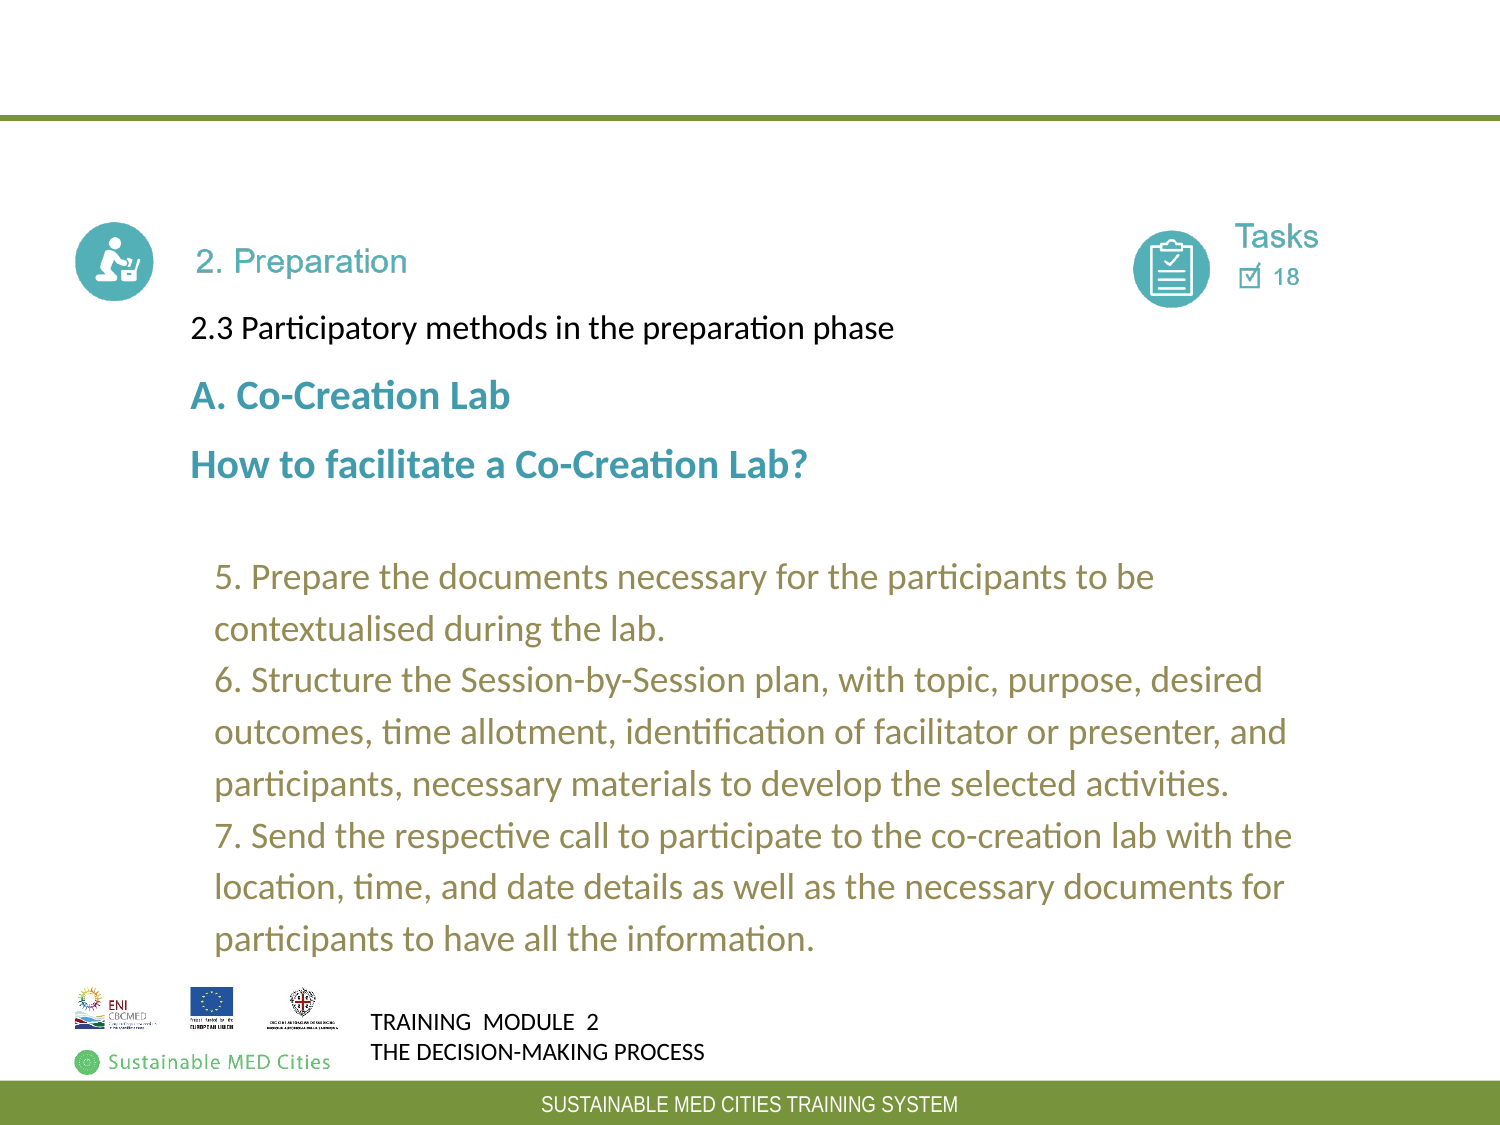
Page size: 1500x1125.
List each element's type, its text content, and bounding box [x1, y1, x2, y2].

picture [62, 978, 356, 1080]
picture [74, 222, 709, 301]
text_box 2.3 Participatory methods in the preparation phase [135, 291, 929, 352]
text_box A. Co-Creation Lab [135, 352, 929, 422]
text_box How to facilitate a Co-Creation Lab? [135, 422, 929, 495]
picture [1133, 218, 1365, 308]
text_box 5. Prepare the documents necessary for the participants to be contextualised during the lab. 6. Structure the Session-by-Session plan, with topic, purpose, desired outcomes, time allotment, identification of facilitator or presenter, and participants, necessary materials to develop the selected activities. 7. Send the respective call to participate to the co-creation lab with the location, time, and date details as well as the necessary documents for participants to have all the information. [159, 537, 1341, 967]
